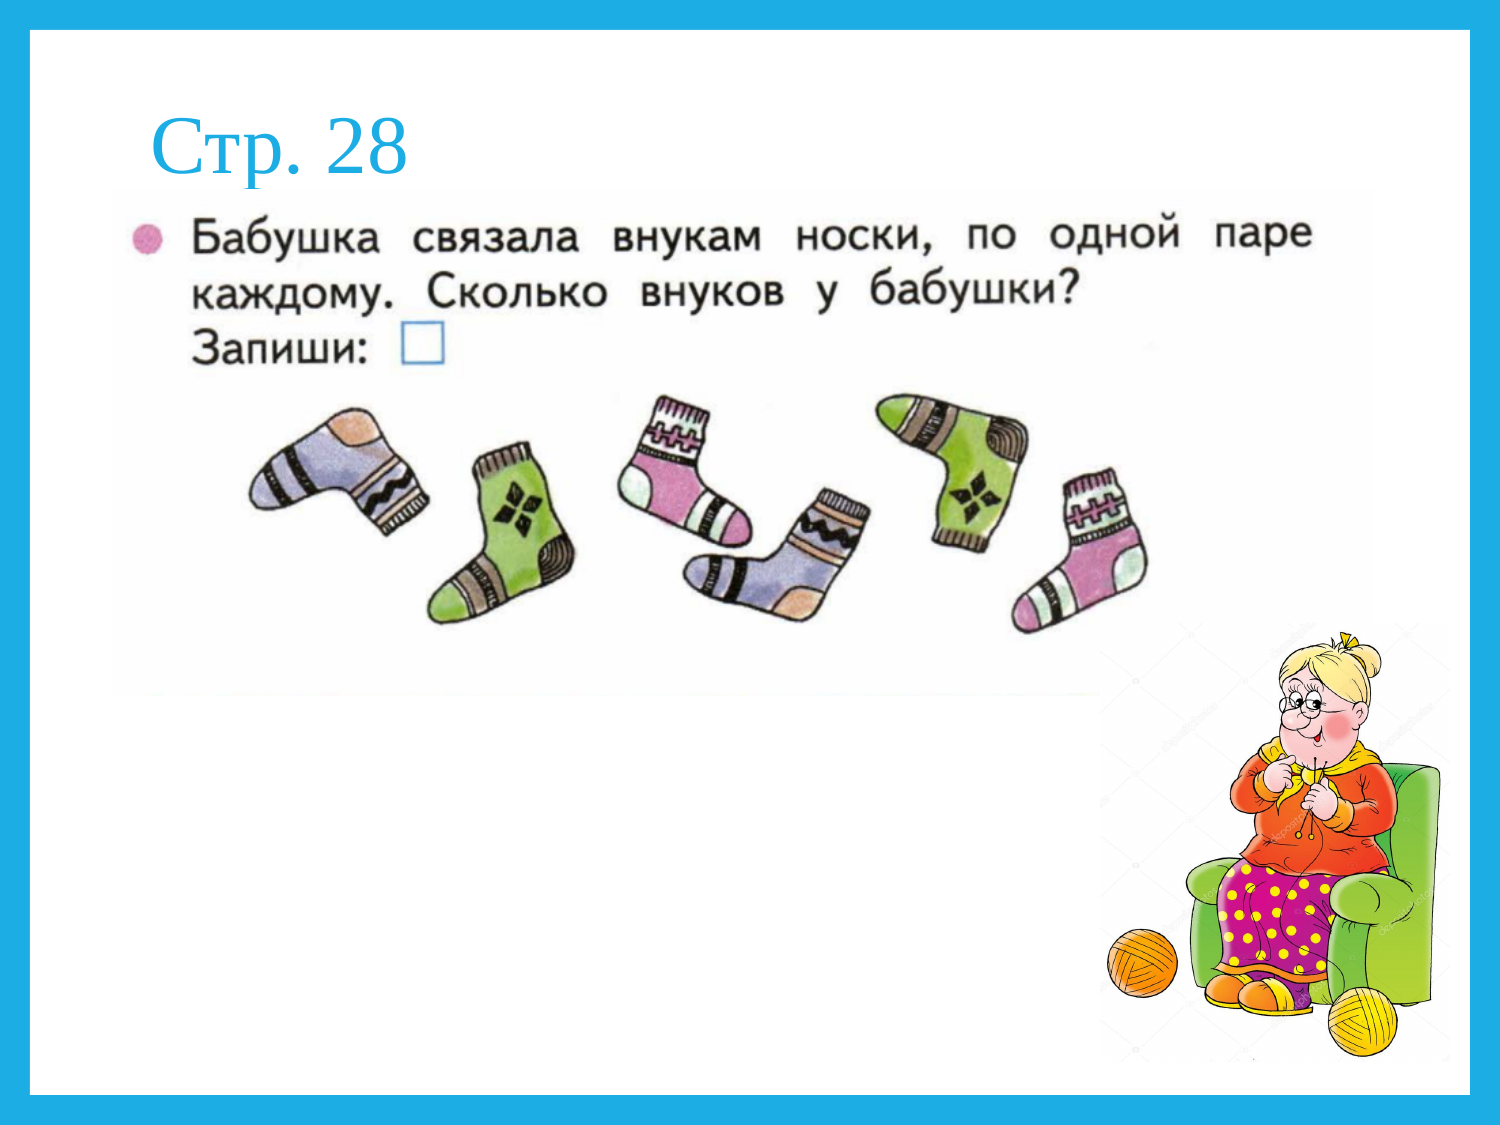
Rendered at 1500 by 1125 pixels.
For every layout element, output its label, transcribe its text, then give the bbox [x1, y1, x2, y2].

title Стр. 28 [135, 34, 1351, 187]
picture [112, 188, 1450, 1062]
